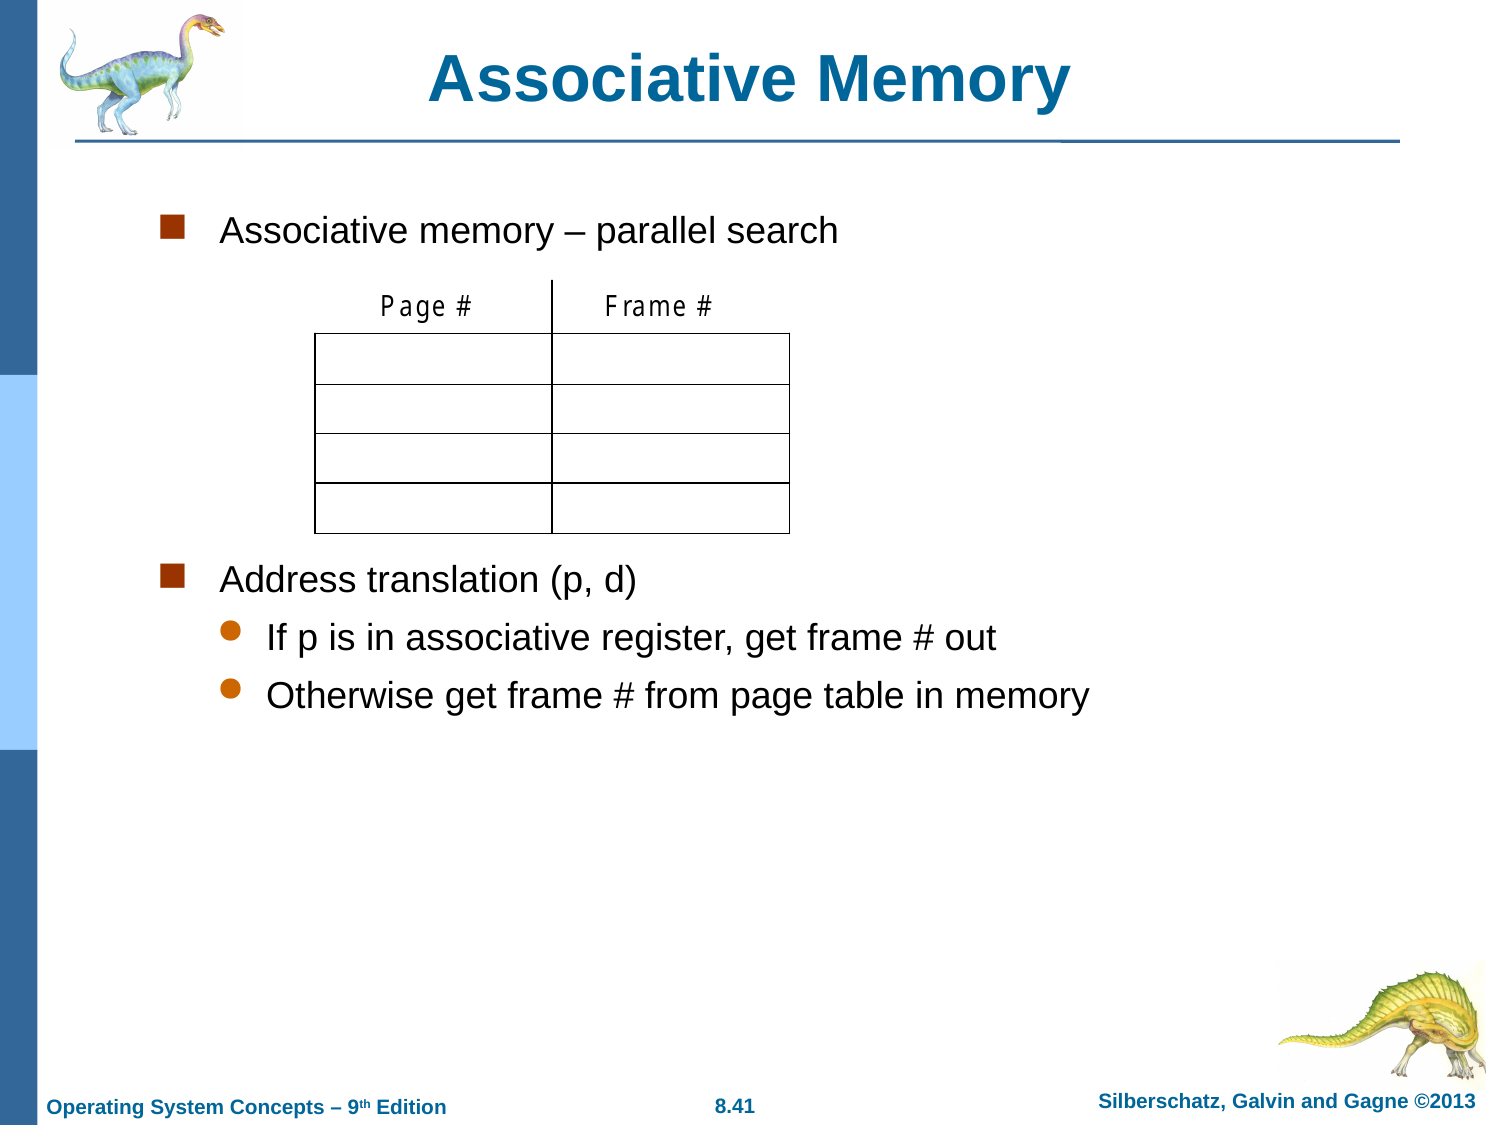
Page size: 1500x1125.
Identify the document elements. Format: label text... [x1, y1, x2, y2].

list Associative memory – parallel search Address translation (p, d) If p is in associative register, get frame # out Otherwise get frame # from page table in memory [147, 198, 1355, 935]
picture [310, 277, 794, 540]
picture [1275, 959, 1486, 1090]
title Associative Memory [74, 27, 1426, 123]
picture [46, 0, 243, 149]
